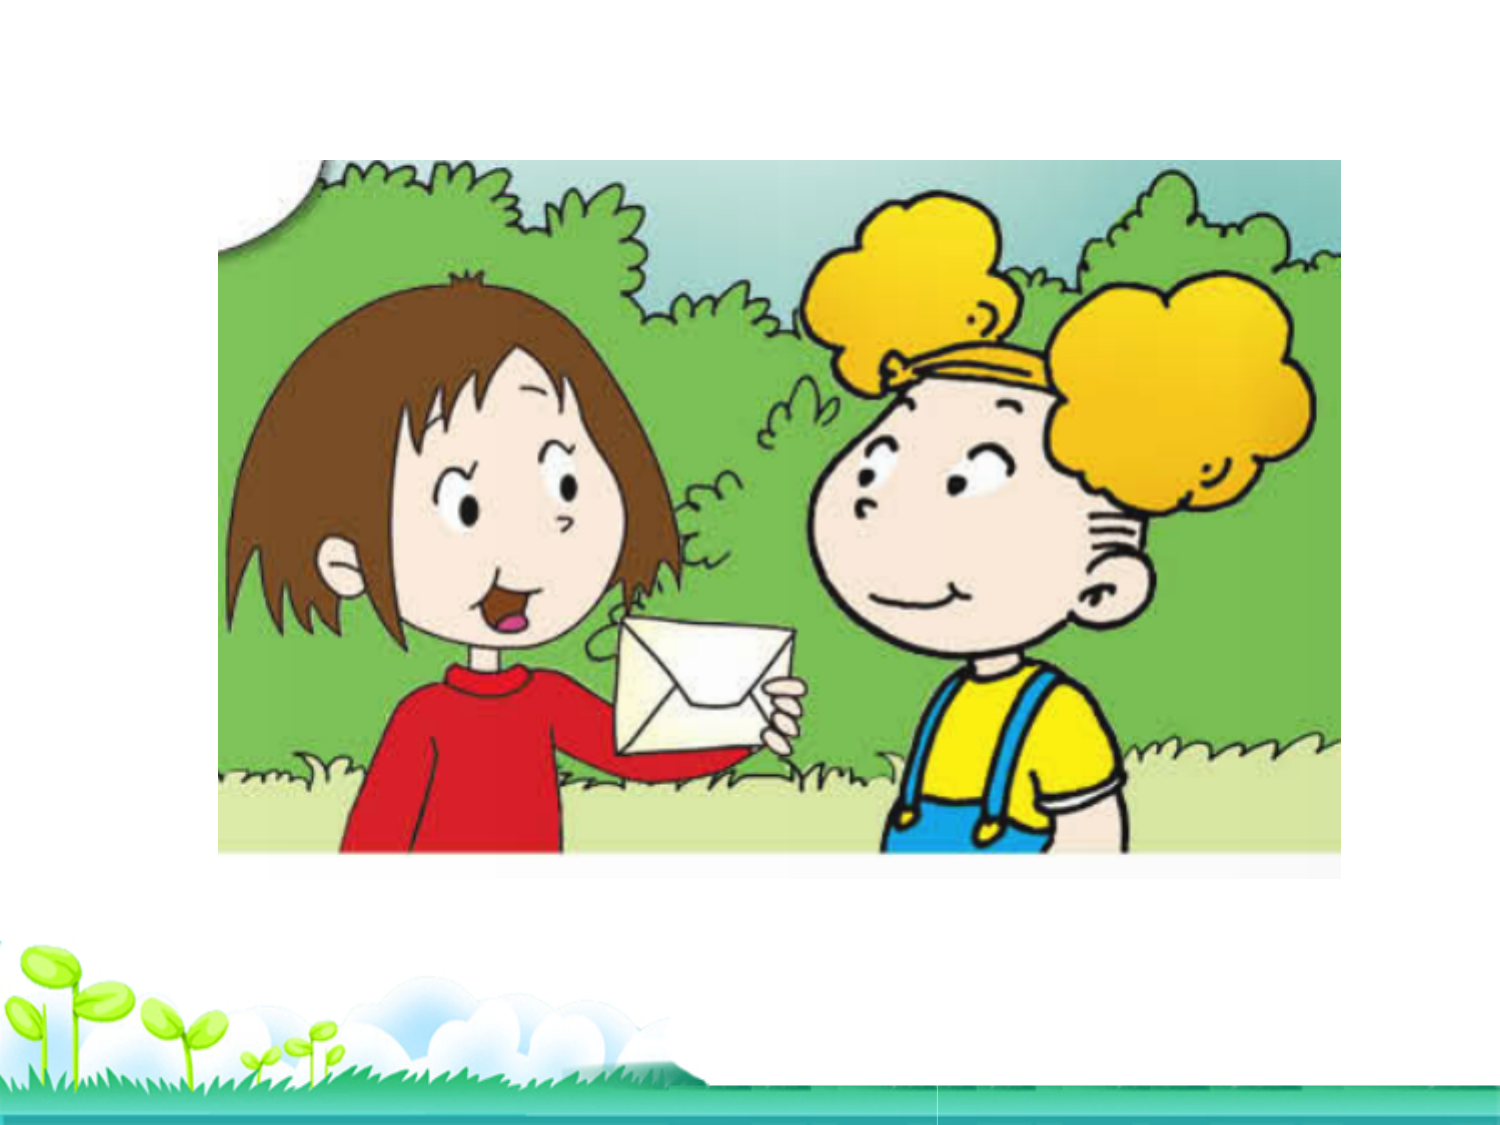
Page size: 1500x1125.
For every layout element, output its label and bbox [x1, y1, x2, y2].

picture [218, 160, 1341, 880]
text_box [0, 937, 1500, 1125]
